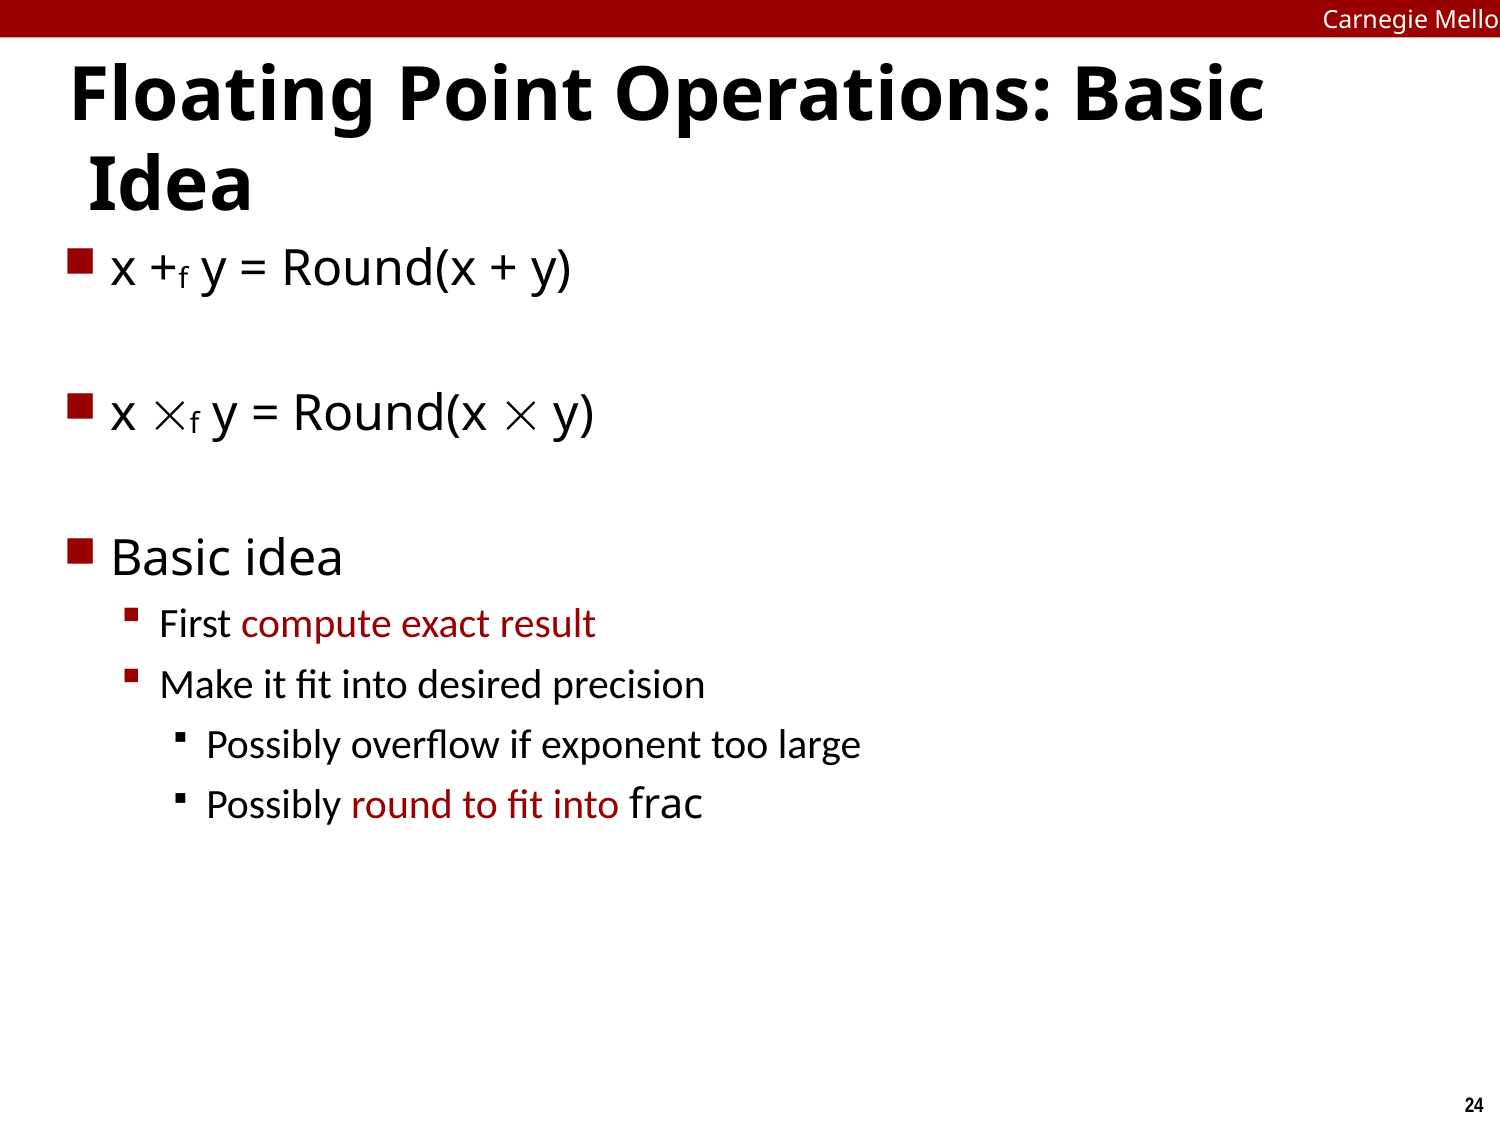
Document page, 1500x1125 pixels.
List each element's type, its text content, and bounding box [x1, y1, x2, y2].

text_box Carnegie Mellon [1322, 3, 1500, 33]
list x +f y = Round(x + y) x f y = Round(x  y) Basic idea First compute exact result Make it fit into desired precision Possibly overflow if exponent too large Possibly round to fit into frac [62, 228, 1438, 1122]
text_box [0, 0, 1500, 38]
title Floating Point Operations: Basic Idea [62, 41, 1438, 228]
